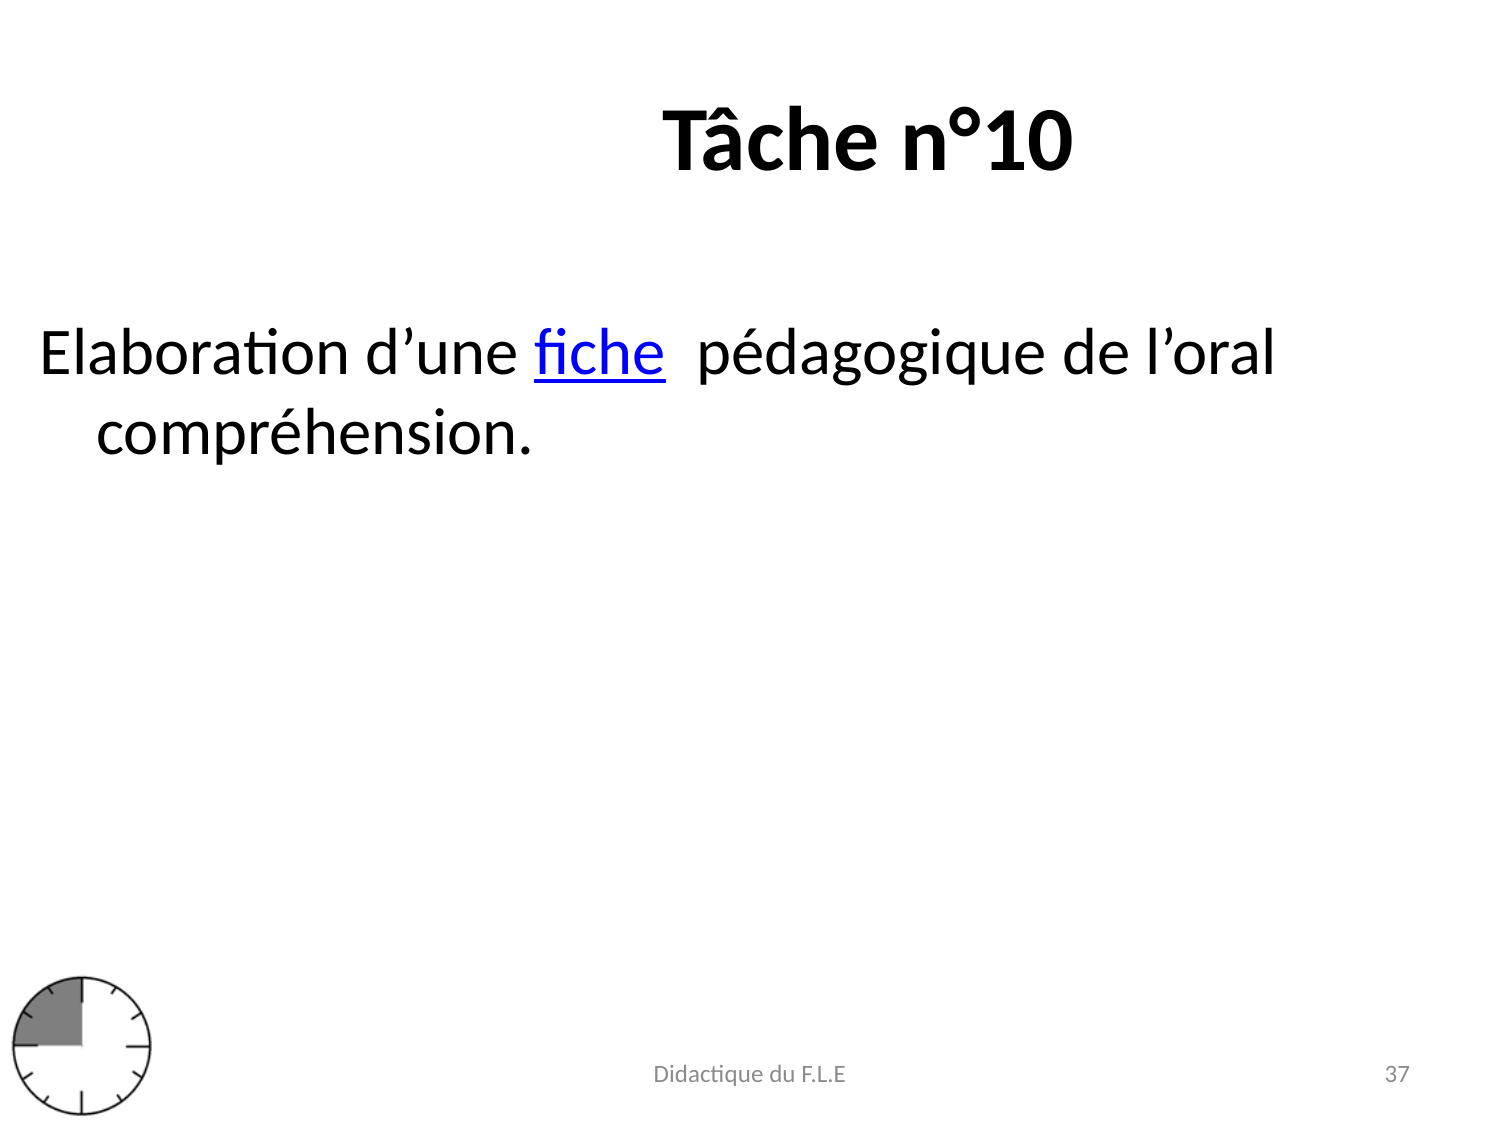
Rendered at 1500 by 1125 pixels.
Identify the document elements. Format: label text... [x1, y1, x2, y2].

list Elaboration d’une fiche pédagogique de l’oral compréhension. [24, 299, 1463, 1063]
slide_number 37 [1074, 1042, 1425, 1103]
picture [0, 968, 161, 1125]
footer Didactique du F.L.E [512, 1042, 988, 1103]
title Tâche n°10 [275, 50, 1463, 218]
